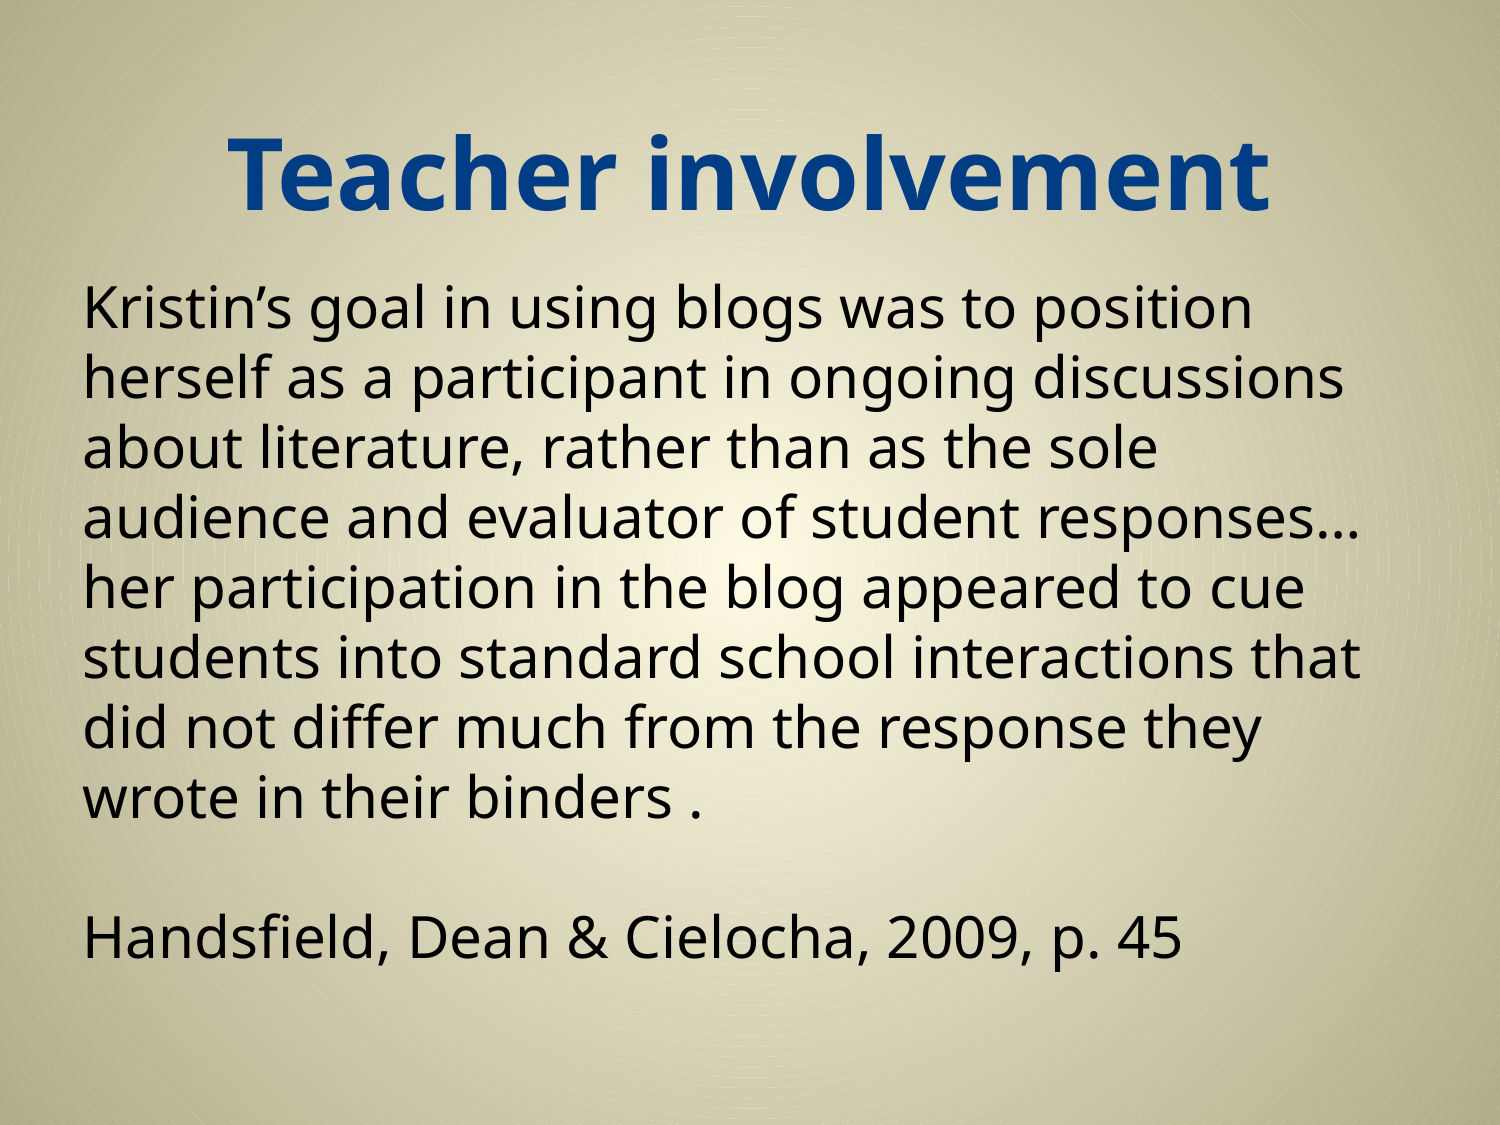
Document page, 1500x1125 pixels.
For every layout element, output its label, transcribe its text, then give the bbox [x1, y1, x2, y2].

list Kristin’s goal in using blogs was to position herself as a participant in ongoing discussions about literature, rather than as the sole audience and evaluator of student responses…her participation in the blog appeared to cue students into standard school interactions that did not differ much from the response they wrote in their binders . Handsfield, Dean & Cielocha, 2009, p. 45 [75, 262, 1425, 1005]
title Teacher involvement [75, 50, 1425, 238]
